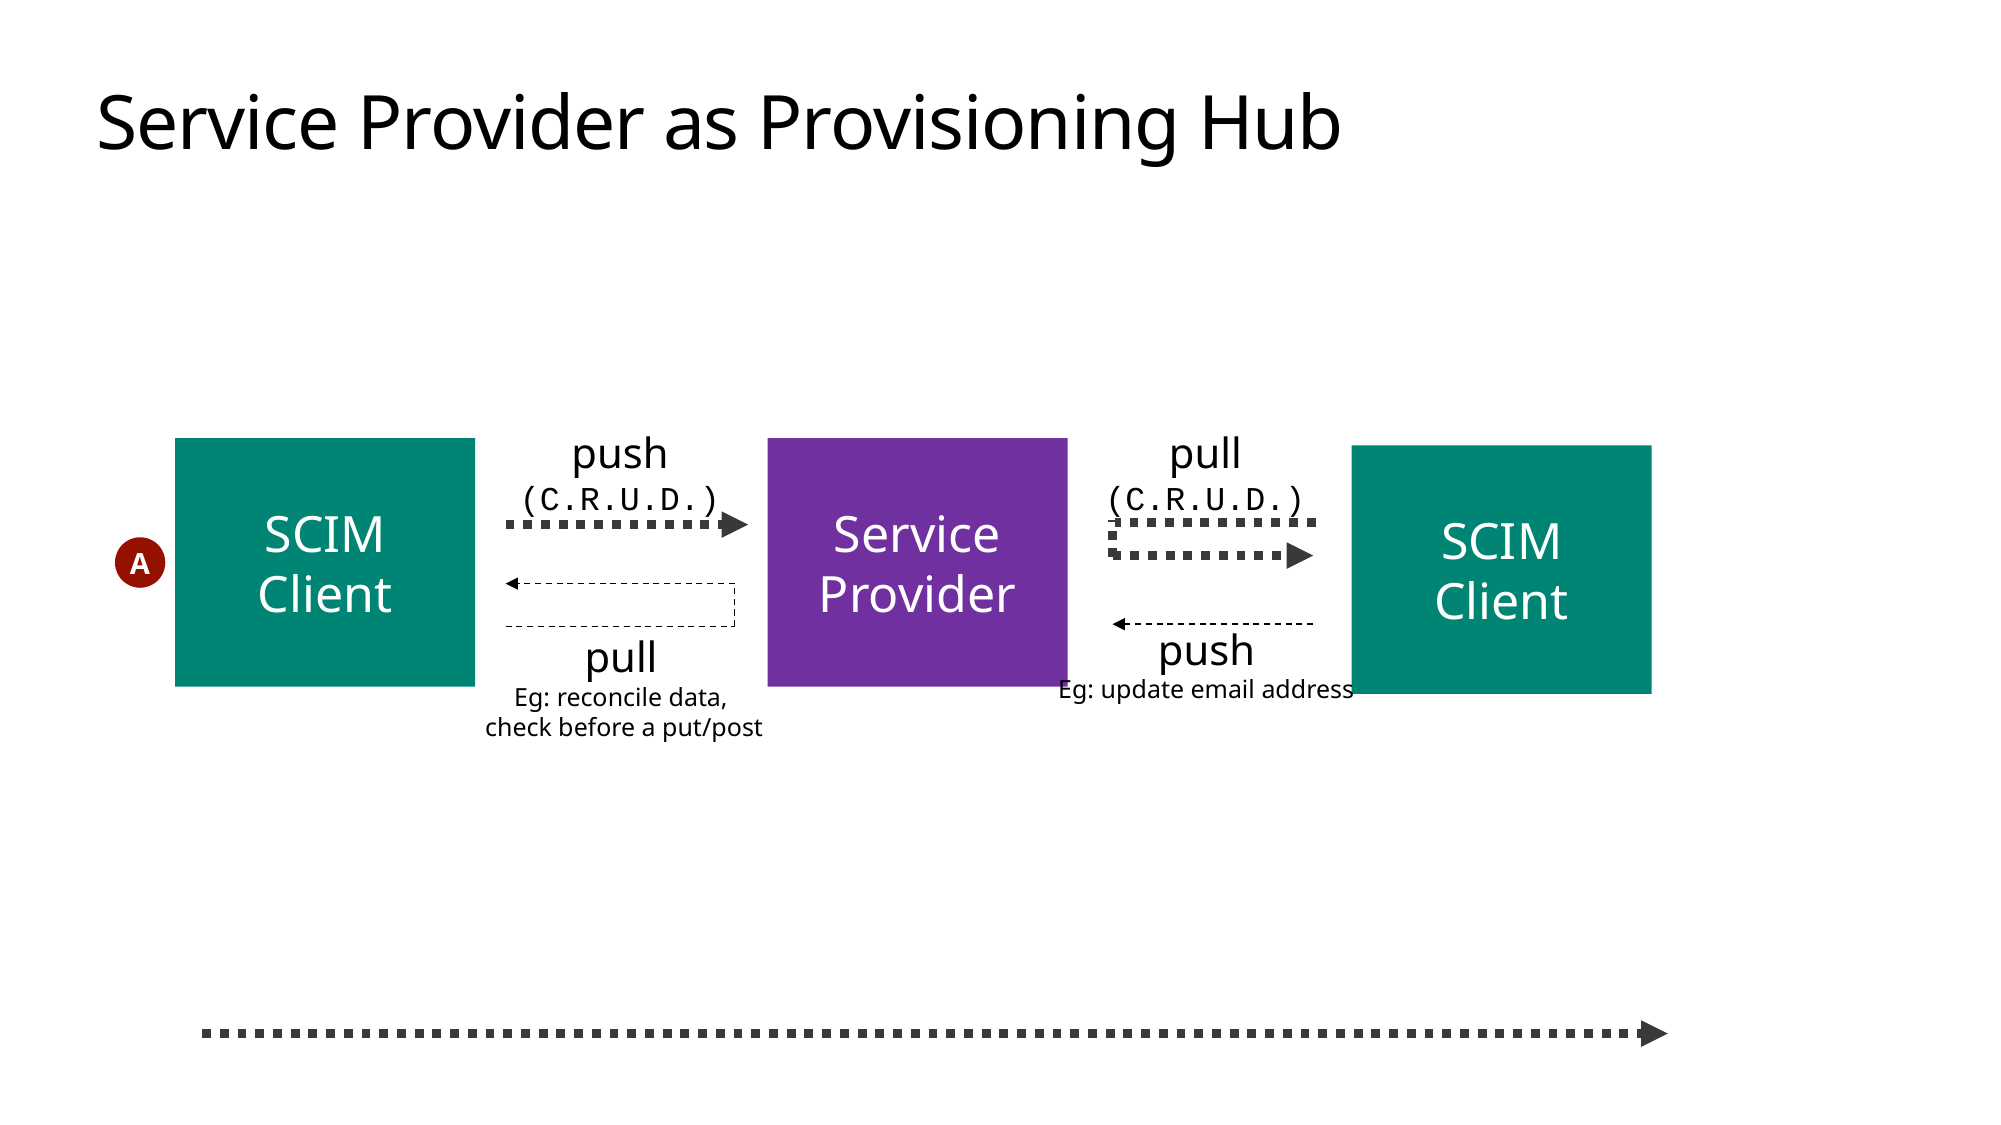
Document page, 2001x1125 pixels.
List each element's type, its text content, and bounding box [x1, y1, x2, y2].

text_box Service Provider [767, 437, 1068, 687]
text_box pull Eg: reconcile data, check before a put/post [478, 631, 764, 742]
text_box A [114, 536, 167, 589]
text_box pull (C.R.U.D.) [1105, 426, 1306, 517]
text_box SCIM Client [1351, 445, 1652, 695]
text_box SCIM Client [174, 437, 476, 687]
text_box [505, 583, 735, 627]
text_box push Eg: update email address [1058, 623, 1355, 704]
title Service Provider as Provisioning Hub [96, 75, 1904, 166]
text_box push (C.R.U.D.) [520, 426, 721, 517]
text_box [1112, 519, 1316, 558]
